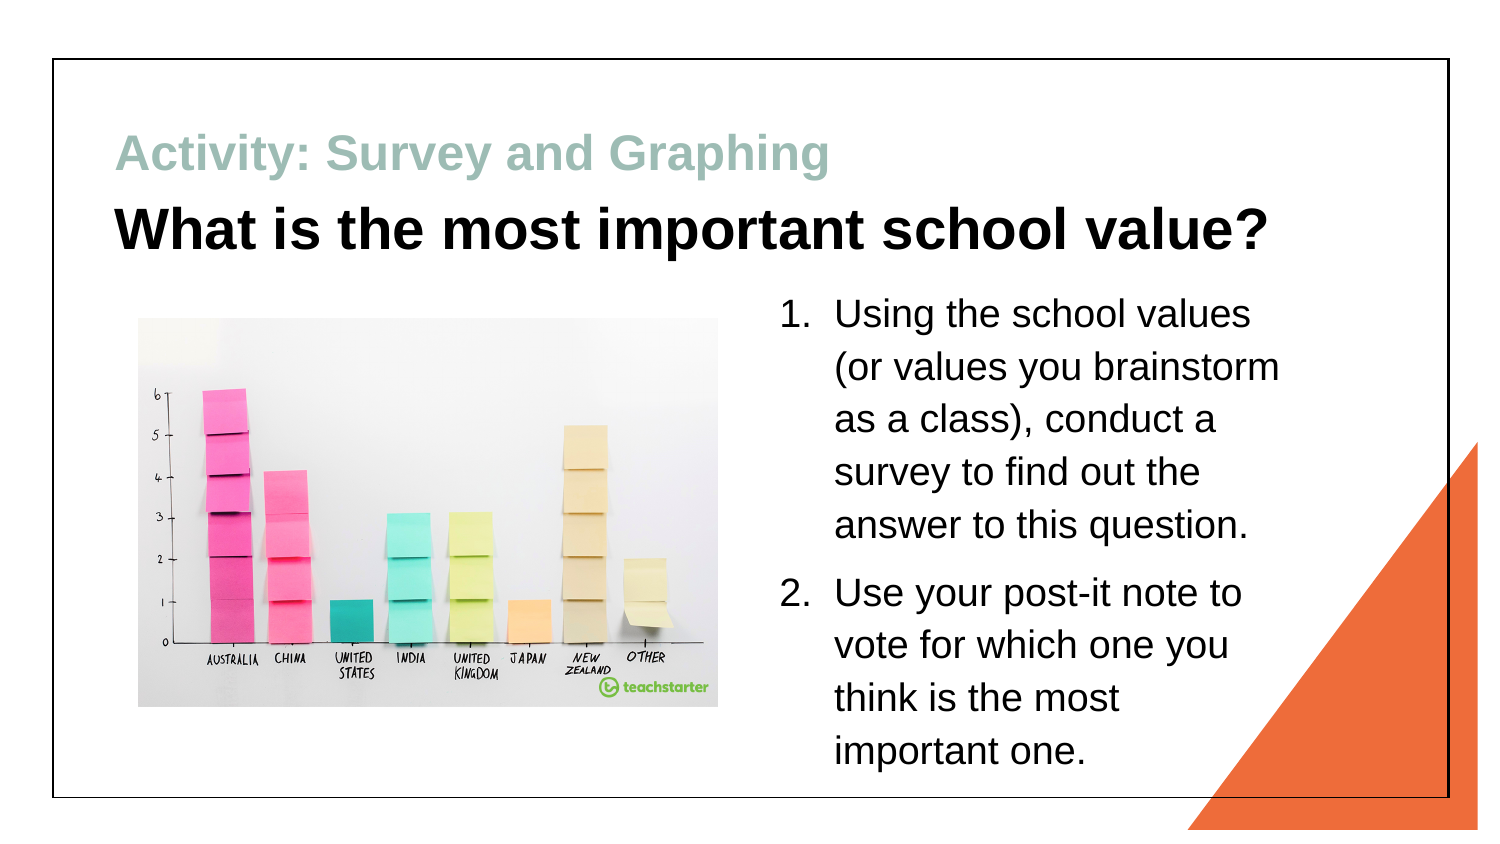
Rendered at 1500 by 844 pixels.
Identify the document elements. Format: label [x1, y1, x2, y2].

text_box [1187, 441, 1478, 830]
picture [52, 58, 1450, 798]
